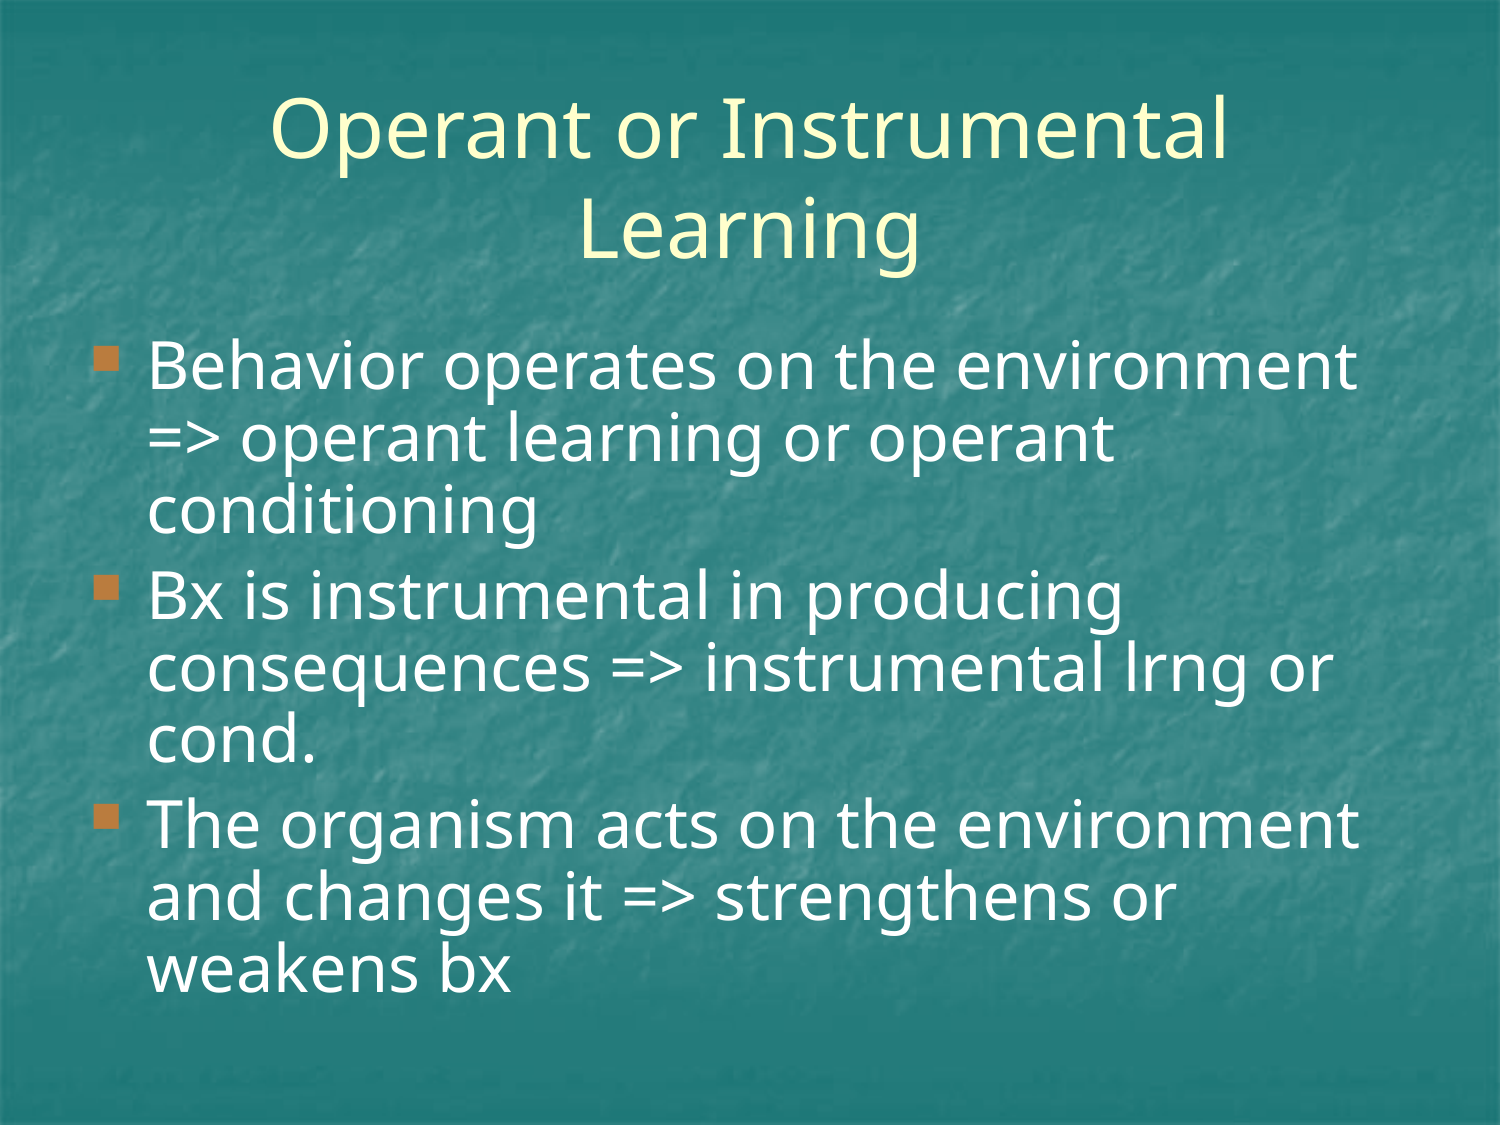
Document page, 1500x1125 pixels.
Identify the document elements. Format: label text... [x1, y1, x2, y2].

title Operant or Instrumental Learning [74, 62, 1426, 288]
list Behavior operates on the environment => operant learning or operant conditioning Bx is instrumental in producing consequences => instrumental lrng or cond. The organism acts on the environment and changes it => strengthens or weakens bx [74, 324, 1426, 1001]
